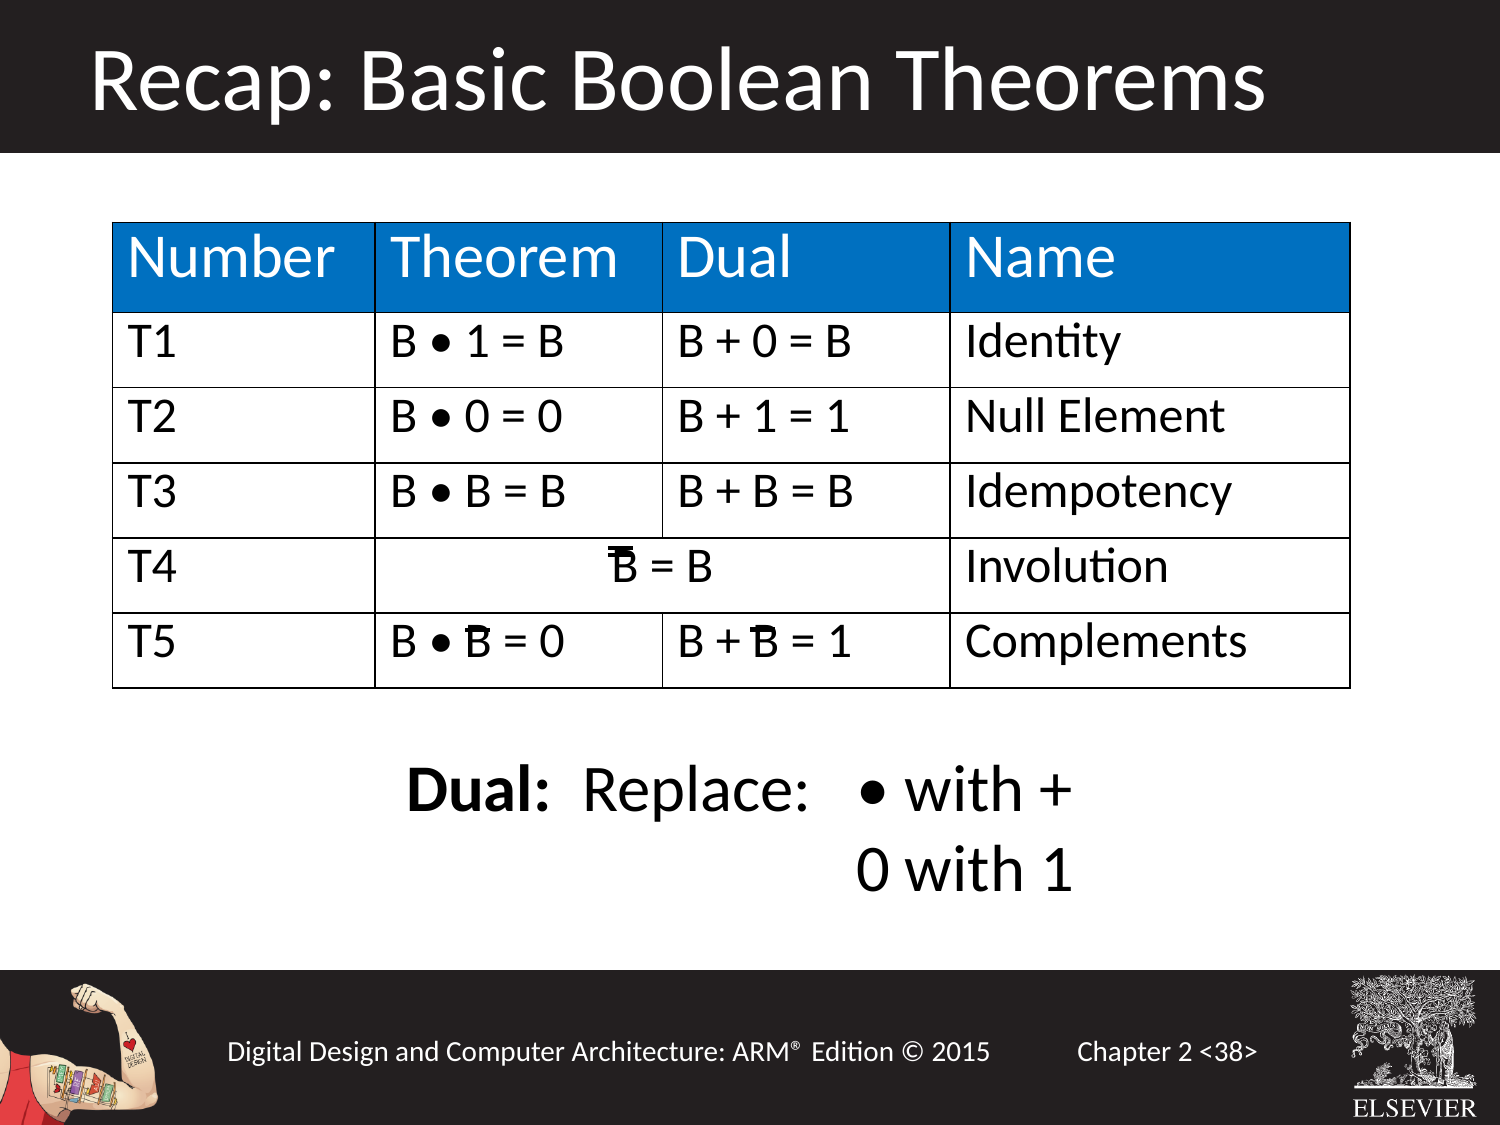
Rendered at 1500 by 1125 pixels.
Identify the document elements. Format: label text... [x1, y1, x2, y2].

table_cell T2 [113, 388, 374, 462]
table_cell B • 0 = 0 [376, 388, 662, 462]
table_cell T4 [113, 539, 374, 612]
table_cell B • B = B [376, 464, 662, 537]
table_header Theorem [376, 223, 662, 312]
table_cell B + B = B [663, 464, 949, 537]
table_cell Idempotency [951, 464, 1349, 537]
table_cell B = B [376, 539, 949, 612]
text_box Recap: Basic Boolean Theorems [74, 11, 1425, 136]
table_cell T1 [113, 313, 374, 387]
table_cell B + 0 = B [663, 313, 949, 387]
picture [0, 979, 163, 1125]
table_cell Null Element [951, 388, 1349, 462]
table_cell B + 1 = 1 [663, 388, 949, 462]
table_cell T3 [113, 464, 374, 537]
table_cell Identity [951, 313, 1349, 387]
text_box Dual: Replace: • with + 0 with 1 [391, 737, 1103, 913]
table_cell Complements [951, 614, 1349, 687]
picture [1350, 974, 1477, 1117]
table_cell T5 [113, 614, 374, 687]
table_cell B • 1 = B [376, 313, 662, 387]
table_cell Involution [951, 539, 1349, 612]
table_cell B • B = 0 [376, 614, 662, 687]
table_header Number [113, 223, 374, 312]
table_header Dual [663, 223, 949, 312]
table_header Name [951, 223, 1349, 312]
table_cell B + B = 1 [663, 614, 949, 687]
